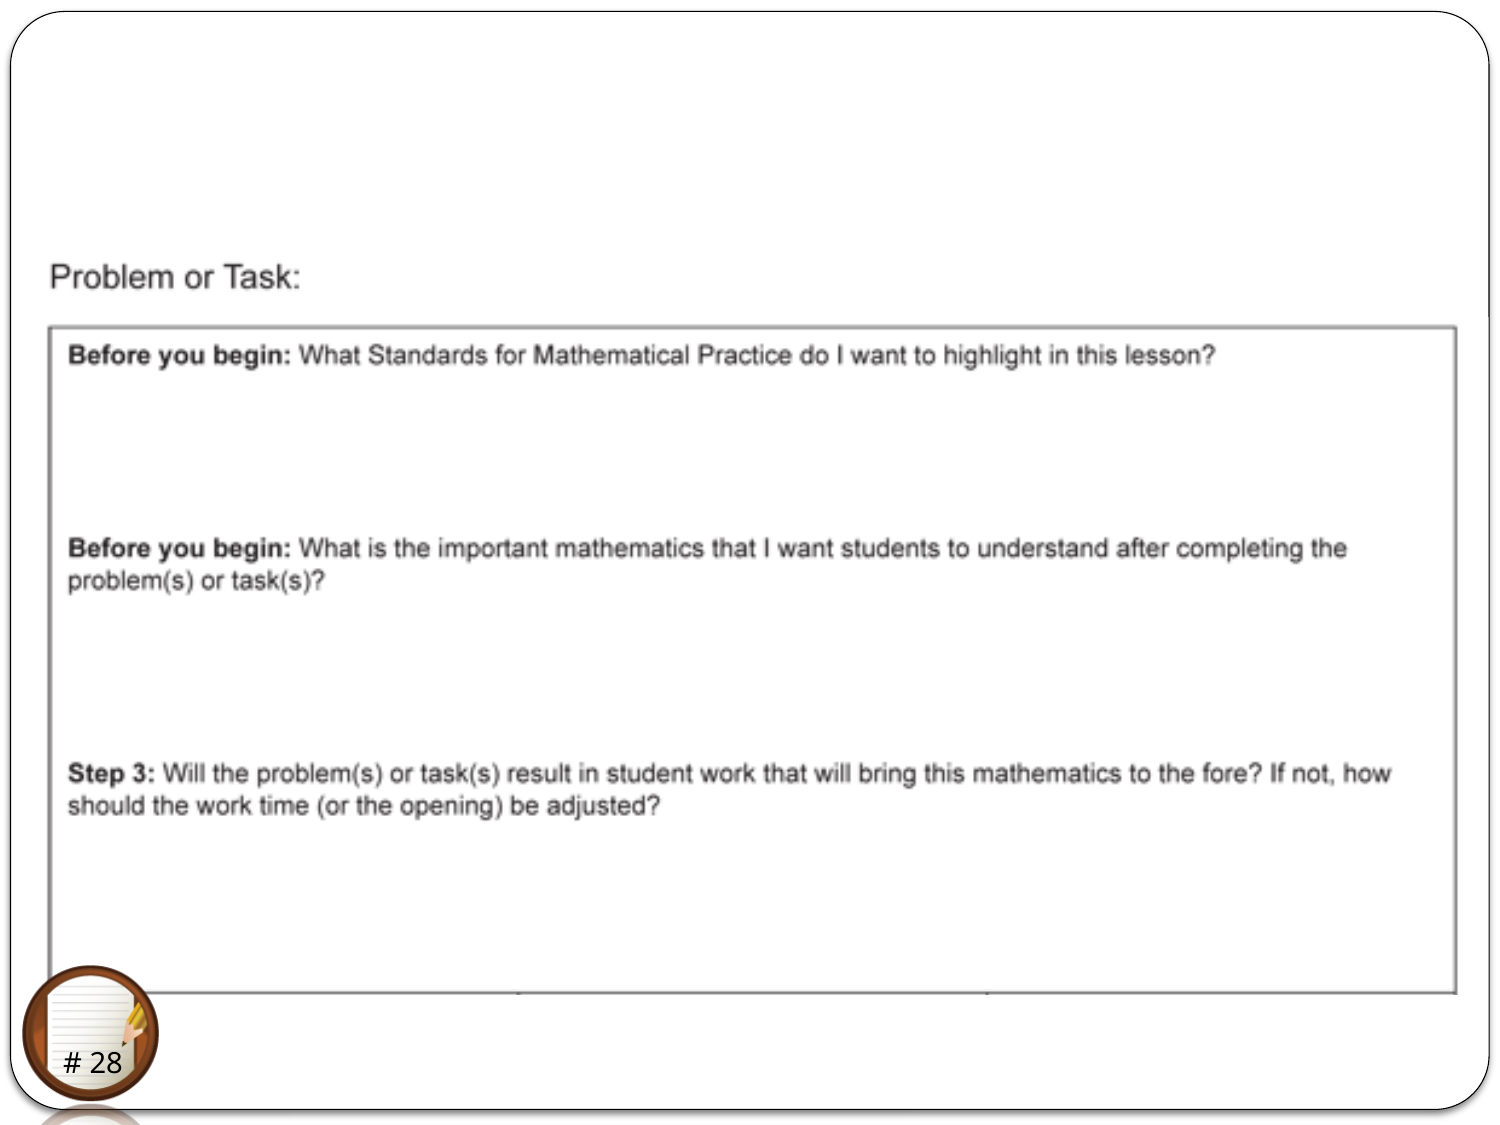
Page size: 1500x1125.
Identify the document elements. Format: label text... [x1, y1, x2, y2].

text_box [18, 959, 163, 1125]
text_box Planning Lessons with the Standards for Mathematical Practice [0, 0, 1500, 188]
picture [24, 249, 1476, 996]
